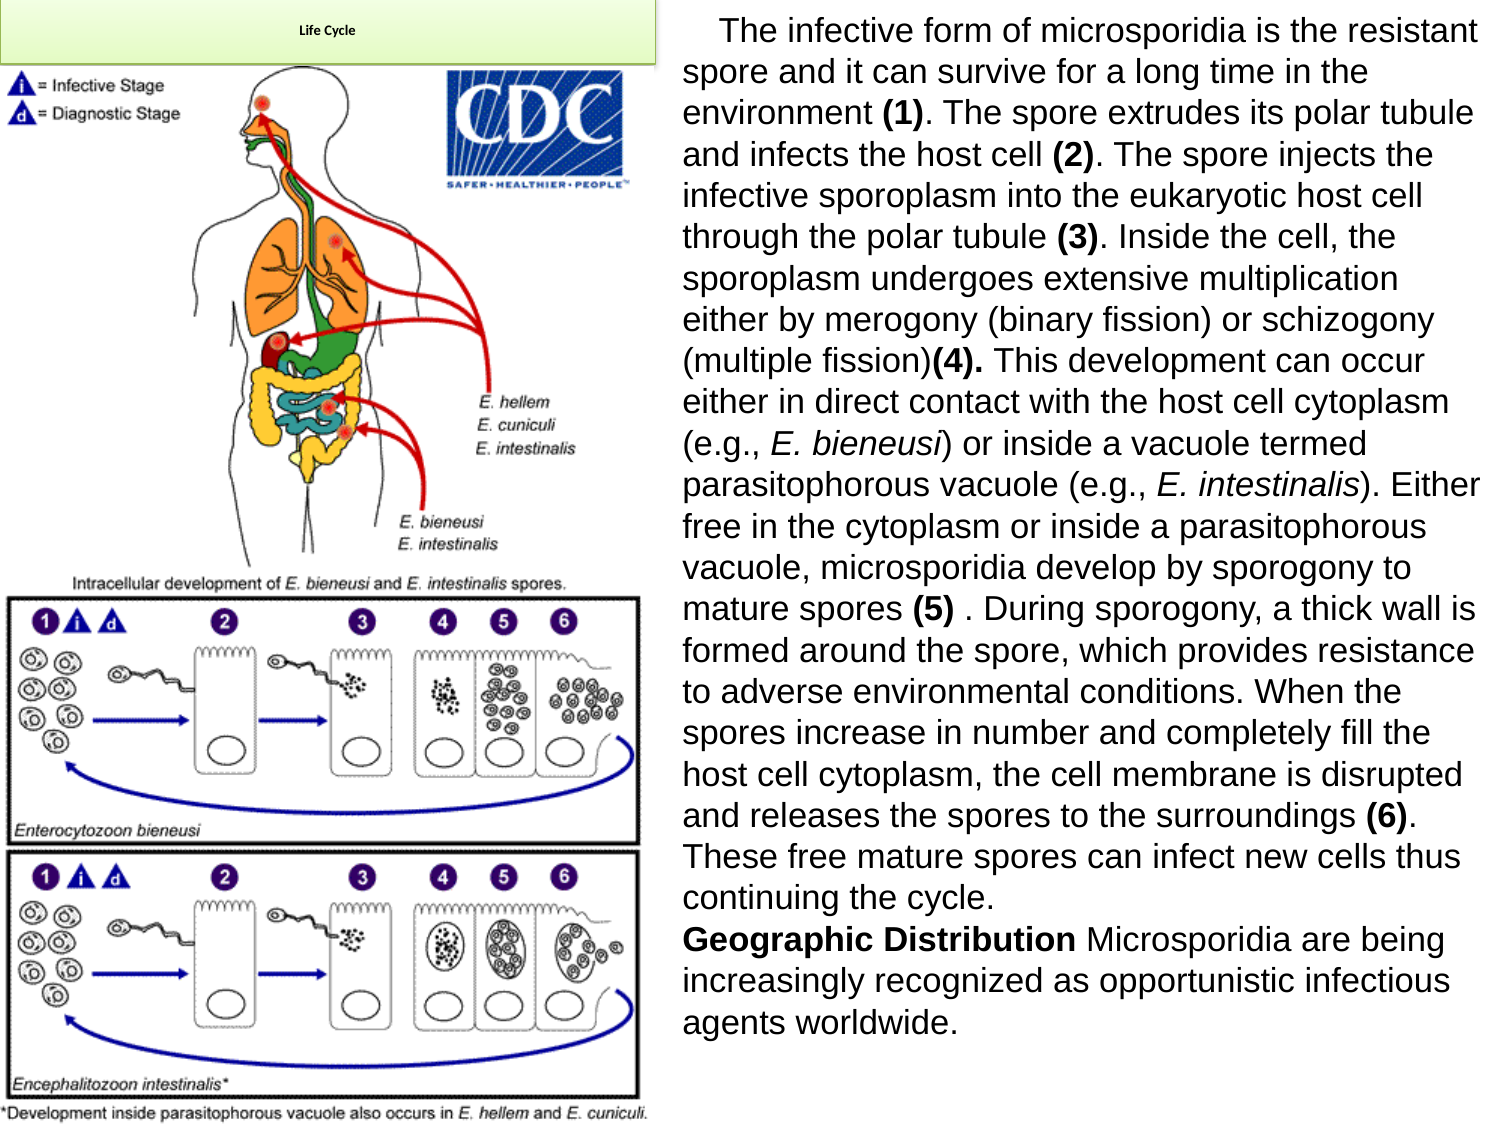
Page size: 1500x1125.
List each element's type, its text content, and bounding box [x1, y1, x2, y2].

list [0, 66, 654, 1125]
title Life Cycle [0, 0, 656, 65]
list The infective form of microsporidia is the resistant spore and it can survive for a long time in the environment (1). The spore extrudes its polar tubule and infects the host cell (2). The spore injects the infective sporoplasm into the eukaryotic host cell through the polar tubule (3). Inside the cell, the sporoplasm undergoes extensive multiplication either by merogony (binary fission) or schizogony (multiple fission)(4). This development can occur either in direct contact with the host cell cytoplasm (e.g., E. bieneusi) or inside a vacuole termed parasitophorous vacuole (e.g., E. intestinalis). Either free in the cytoplasm or inside a parasitophorous vacuole, microsporidia develop by sporogony to mature spores (5) . During sporogony, a thick wall is formed around the spore, which provides resistance to adverse environmental conditions. When the spores increase in number and completely fill the host cell cytoplasm, the cell membrane is disrupted and releases the spores to the surroundings (6). These free mature spores can infect new cells thus continuing the cycle. Geographic Distribution Microsporidia are being increasingly recognized as opportunistic infectious agents worldwide. [667, 0, 1500, 1125]
